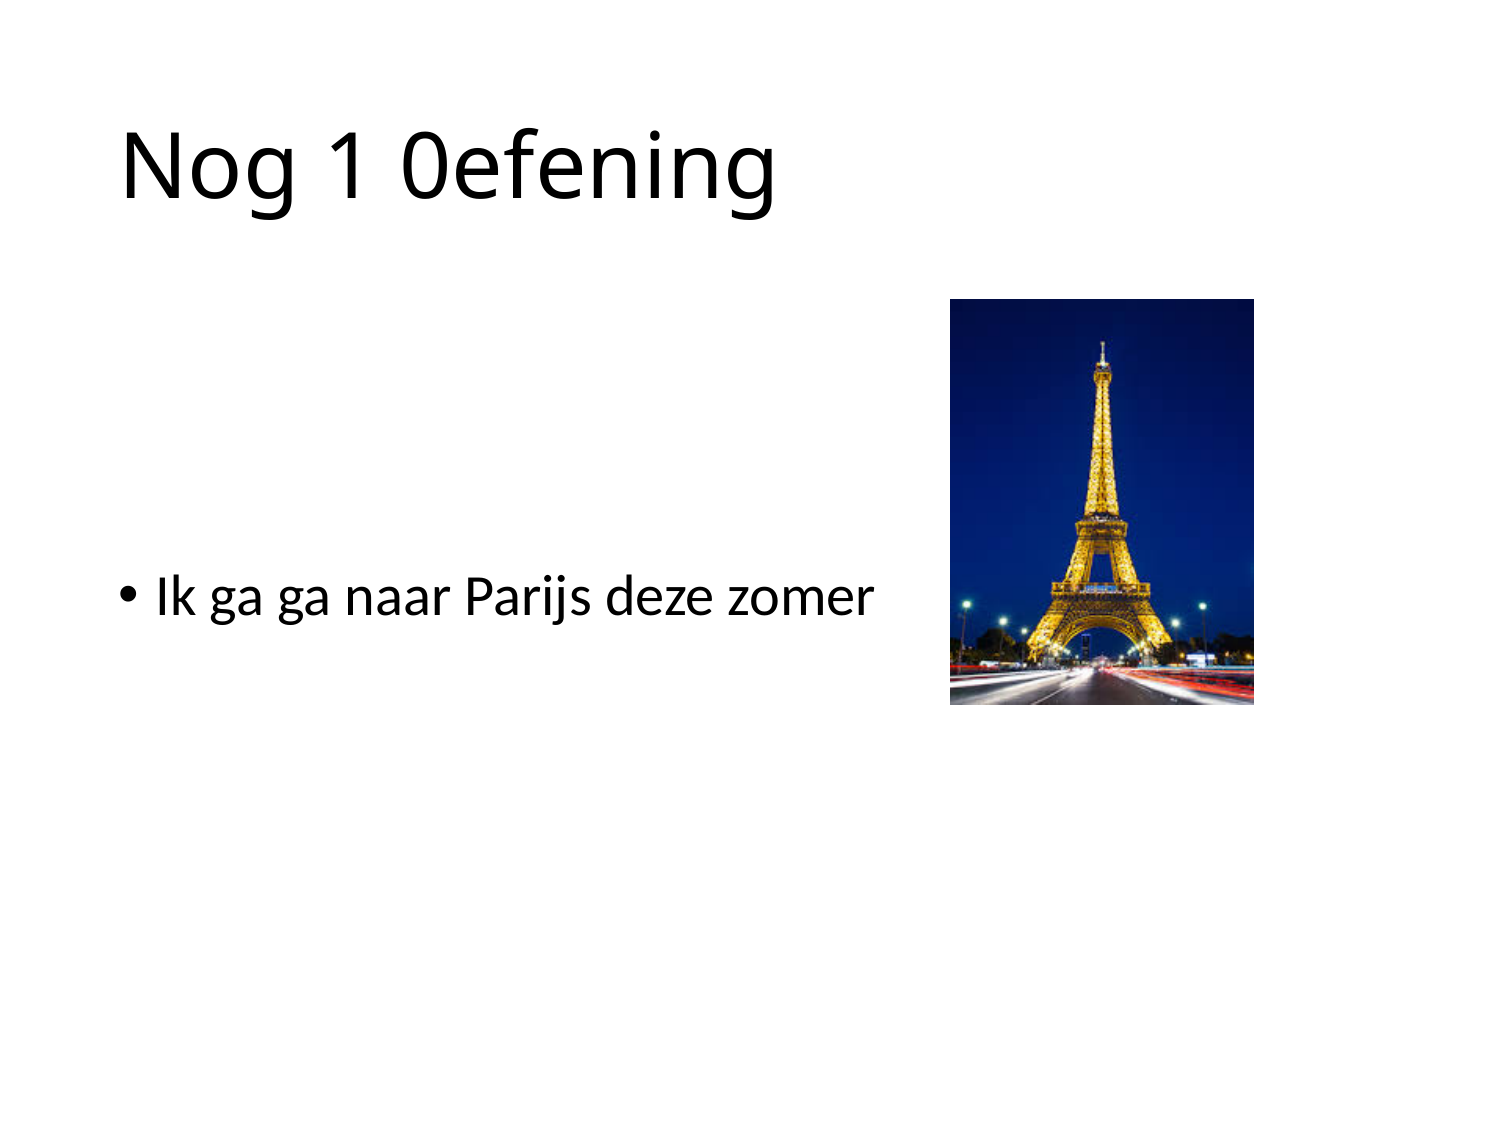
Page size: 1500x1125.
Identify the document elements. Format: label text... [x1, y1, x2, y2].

title Nog 1 0efening [103, 59, 1397, 278]
list Ik ga ga naar Parijs deze zomer [103, 299, 1397, 1014]
picture [950, 299, 1254, 705]
